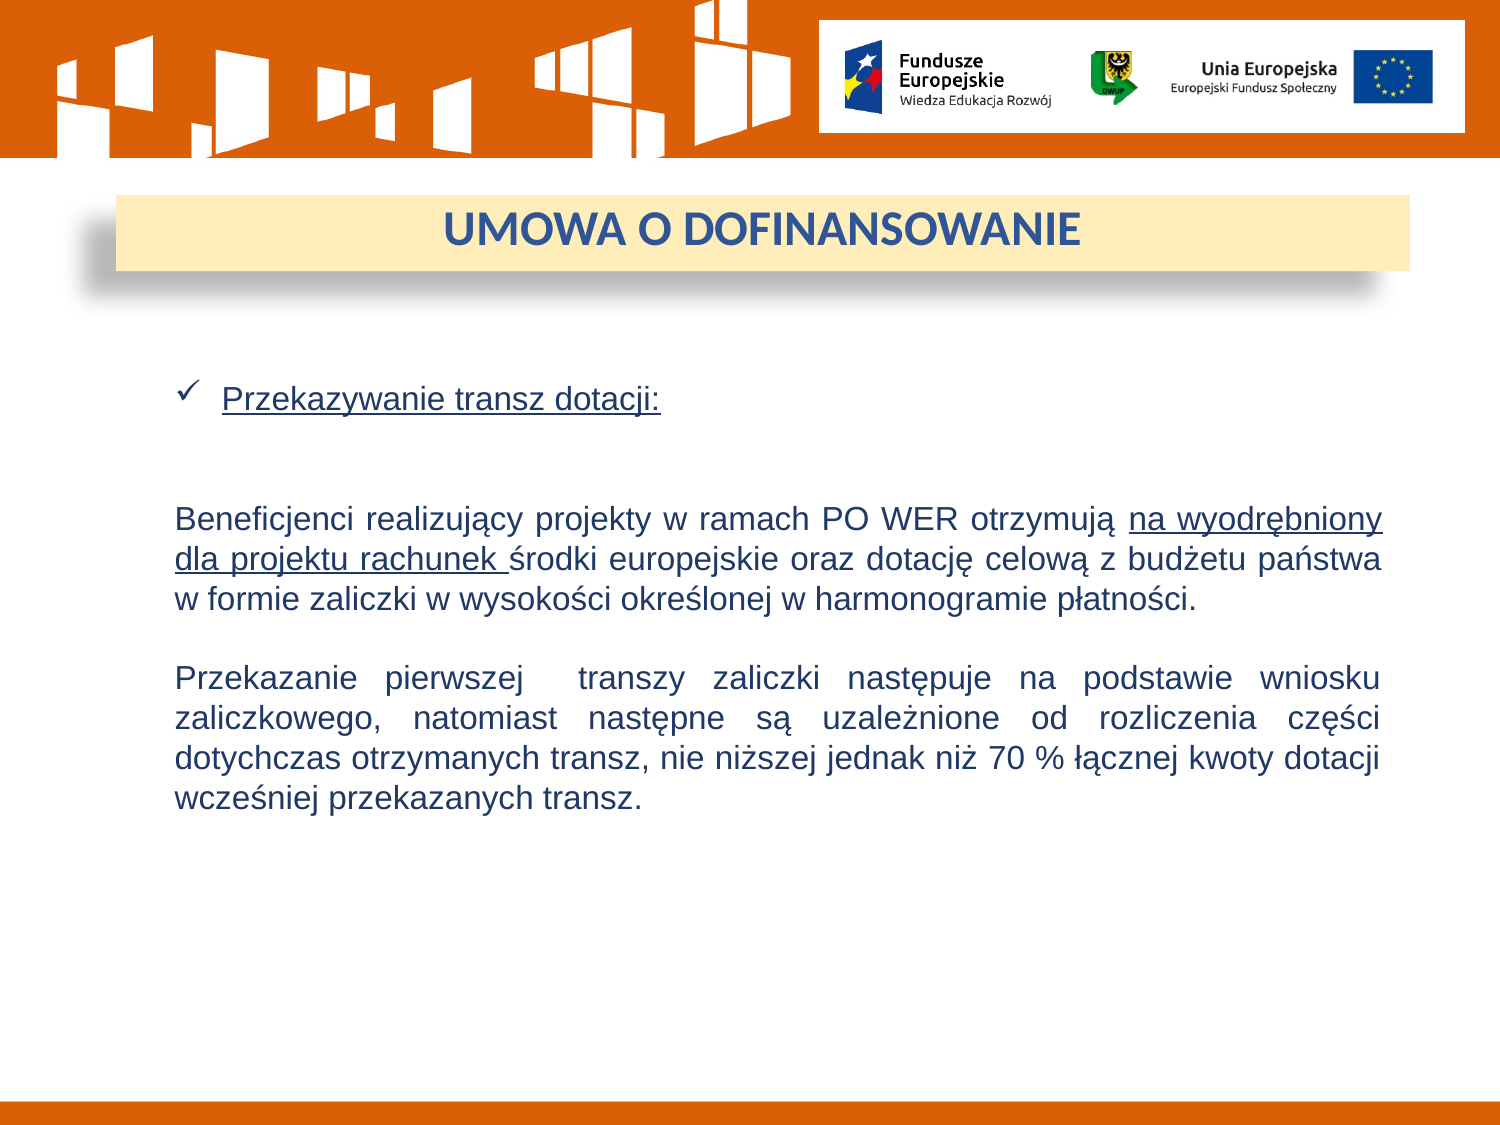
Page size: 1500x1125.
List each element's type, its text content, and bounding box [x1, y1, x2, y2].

text_box UMOWA O DOFINANSOWANIE [116, 194, 1410, 272]
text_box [826, 21, 1450, 133]
text_box Przekazywanie transz dotacji: Beneficjenci realizujący projekty w ramach PO WER otrzymują na wyodrębniony dla projektu rachunek środki europejskie oraz dotację celową z budżetu państwa w formie zaliczki w wysokości określonej w harmonogramie płatności. Przekazanie pierwszej transzy zaliczki następuje na podstawie wniosku zaliczkowego, natomiast następne są uzależnione od rozliczenia części dotychczas otrzymanych transz, nie niższej jednak niż 70 % łącznej kwoty dotacji wcześniej przekazanych transz. [159, 370, 1398, 946]
text_box [819, 20, 1465, 133]
picture [0, 0, 1500, 1125]
